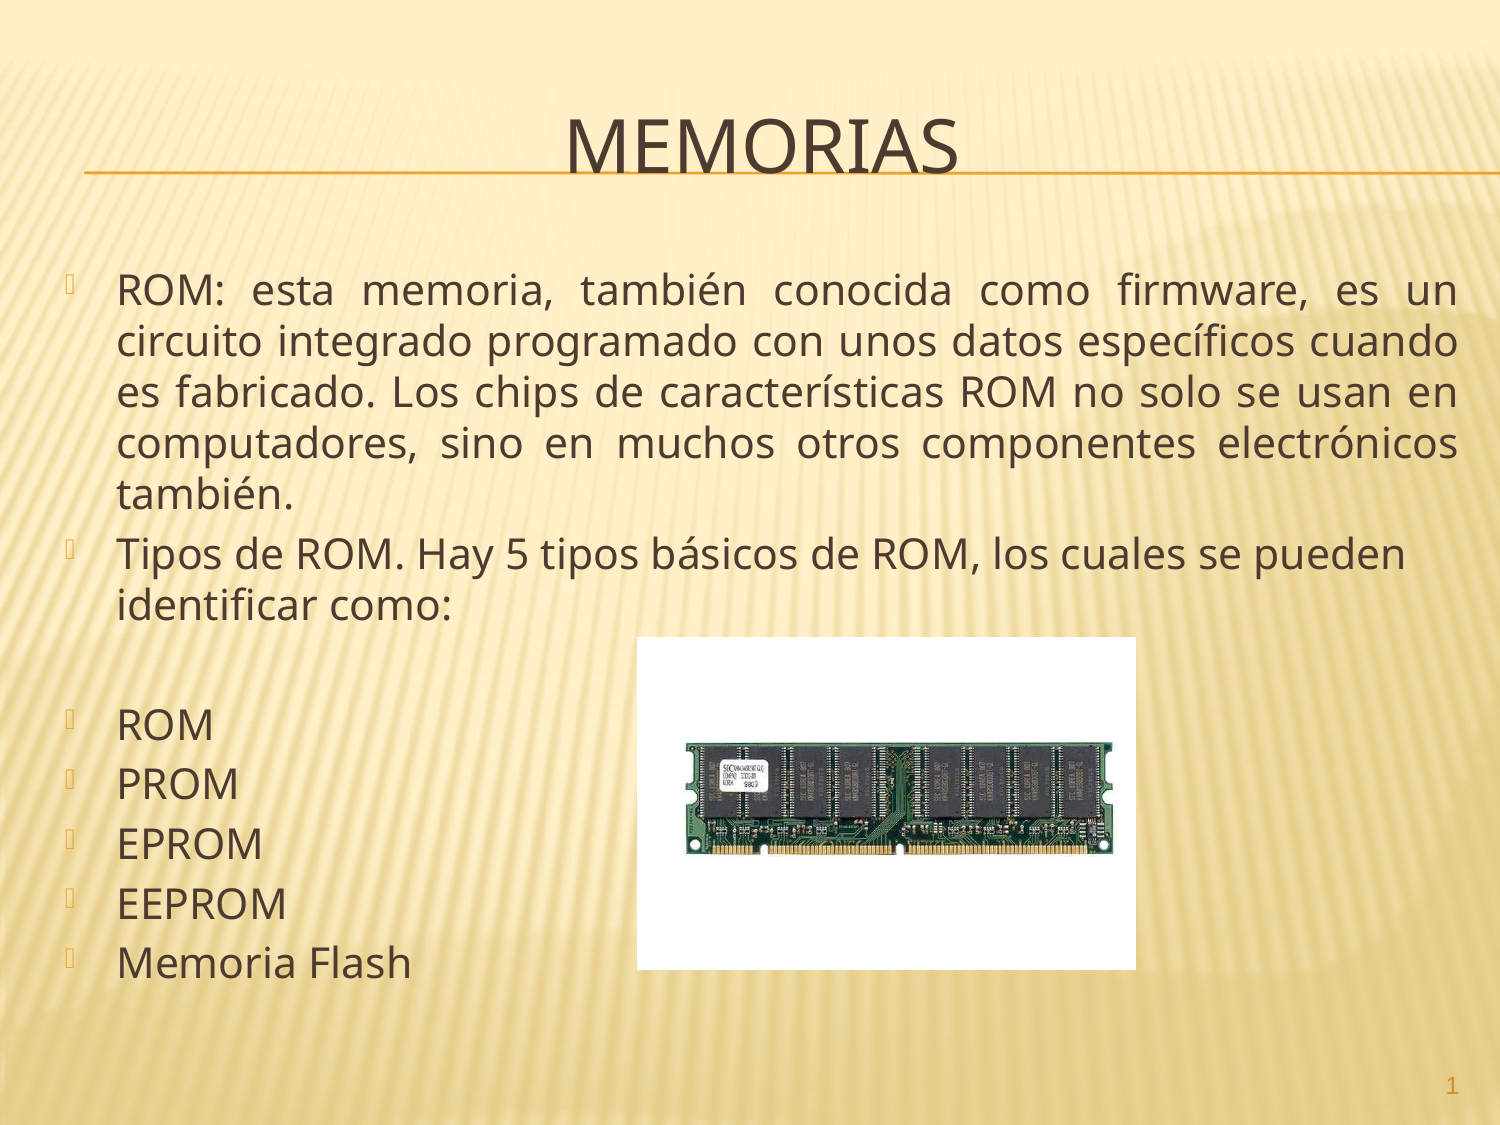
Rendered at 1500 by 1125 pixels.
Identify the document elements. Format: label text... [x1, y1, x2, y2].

list ROM: esta memoria, también conocida como firmware, es un circuito integrado programado con unos datos específicos cuando es fabricado. Los chips de características ROM no solo se usan en computadores, sino en muchos otros componentes electrónicos también. Tipos de ROM. Hay 5 tipos básicos de ROM, los cuales se pueden identificar como: ROM PROM EPROM EEPROM Memoria Flash [50, 254, 1475, 998]
title Memorias [50, 75, 1475, 213]
slide_number 1 [1350, 1061, 1475, 1103]
picture [637, 637, 1136, 970]
